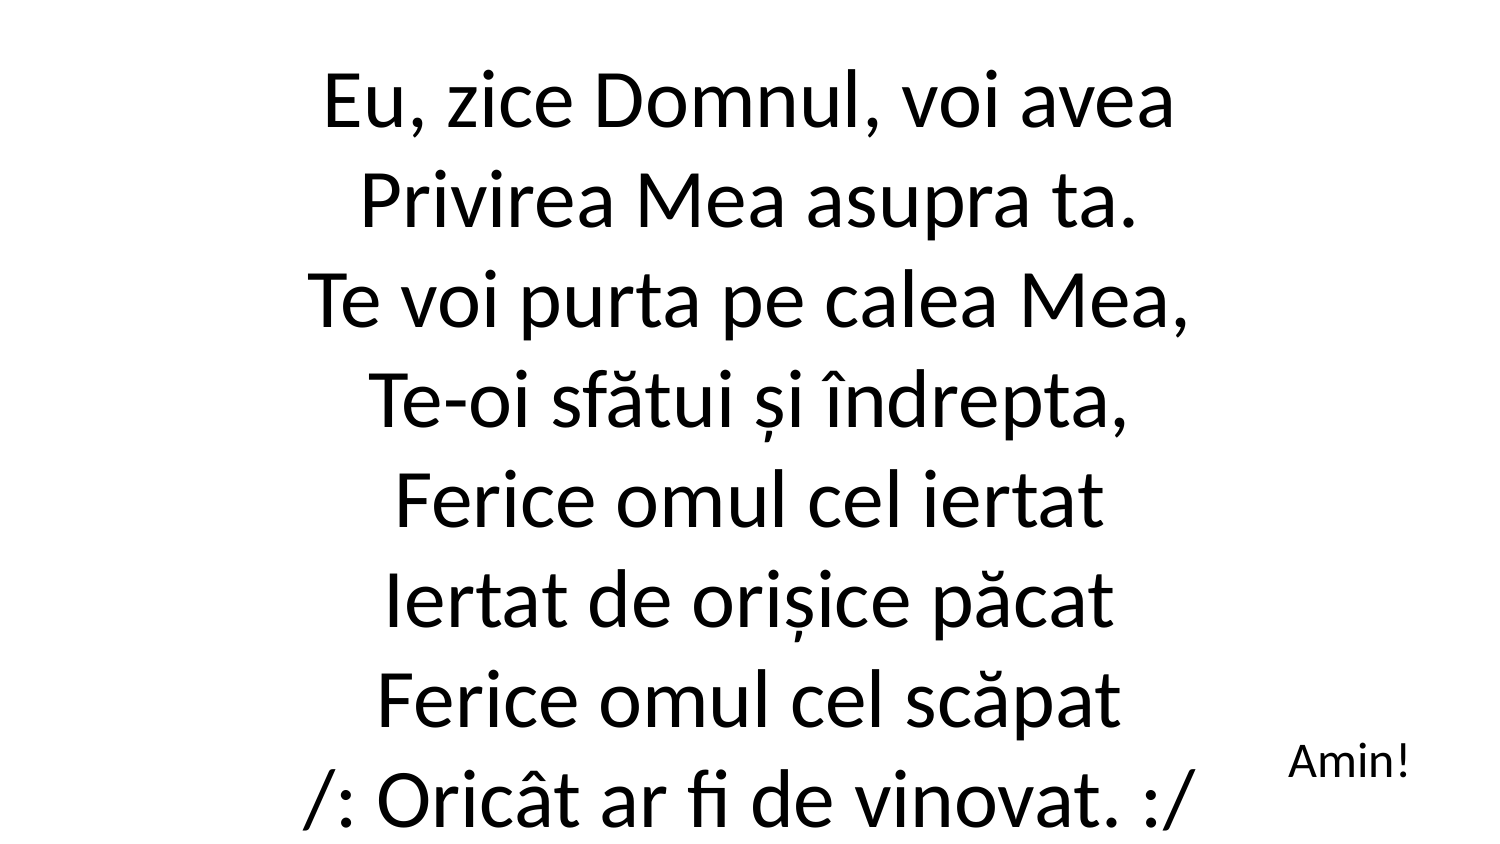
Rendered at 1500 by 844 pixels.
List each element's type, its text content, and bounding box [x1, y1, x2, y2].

text_box Eu, zice Domnul, voi avea Privirea Mea asupra ta. Te voi purta pe calea Mea, Te-oi sfătui și îndrepta, Ferice omul cel iertat Iertat de orișice păcat Ferice omul cel scăpat /: Oricât ar fi de vinovat. :/ [288, 0, 1212, 844]
text_box Amin! [1273, 674, 1427, 795]
